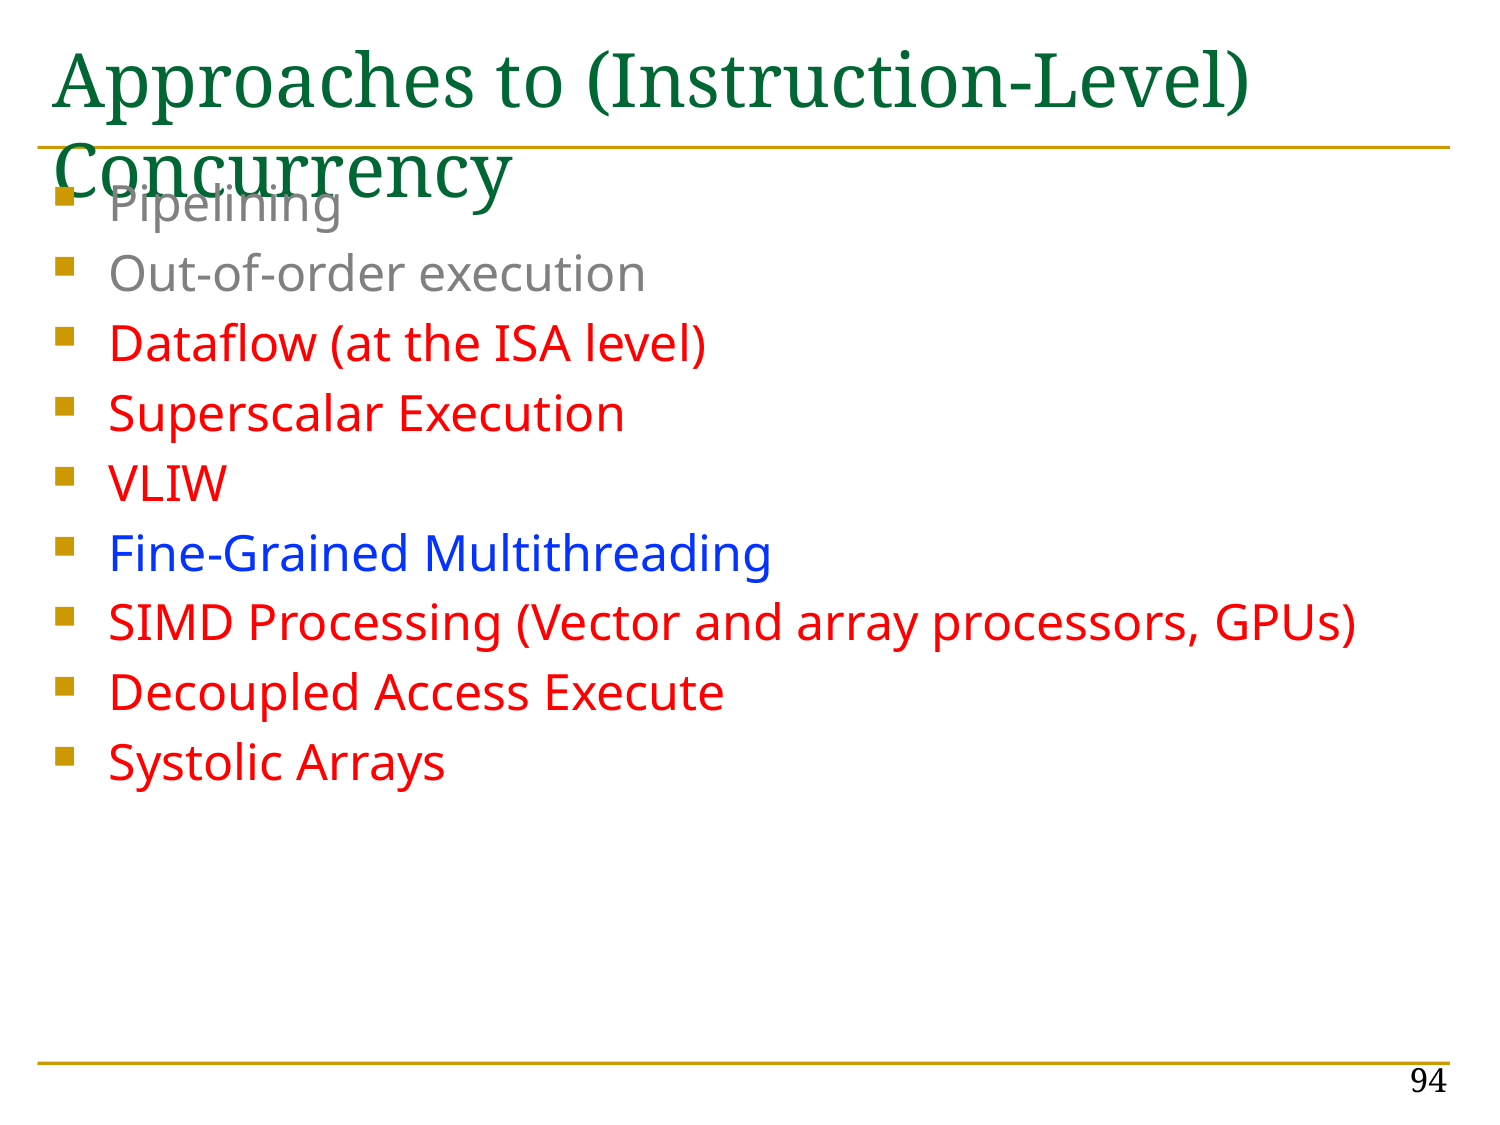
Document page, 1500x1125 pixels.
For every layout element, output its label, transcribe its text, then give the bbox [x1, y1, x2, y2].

list Pipelining Out-of-order execution Dataflow (at the ISA level) Superscalar Execution VLIW Fine-Grained Multithreading SIMD Processing (Vector and array processors, GPUs) Decoupled Access Execute Systolic Arrays [37, 163, 1450, 1016]
slide_number 94 [1111, 1036, 1462, 1112]
title Approaches to (Instruction-Level) Concurrency [37, 24, 1500, 200]
